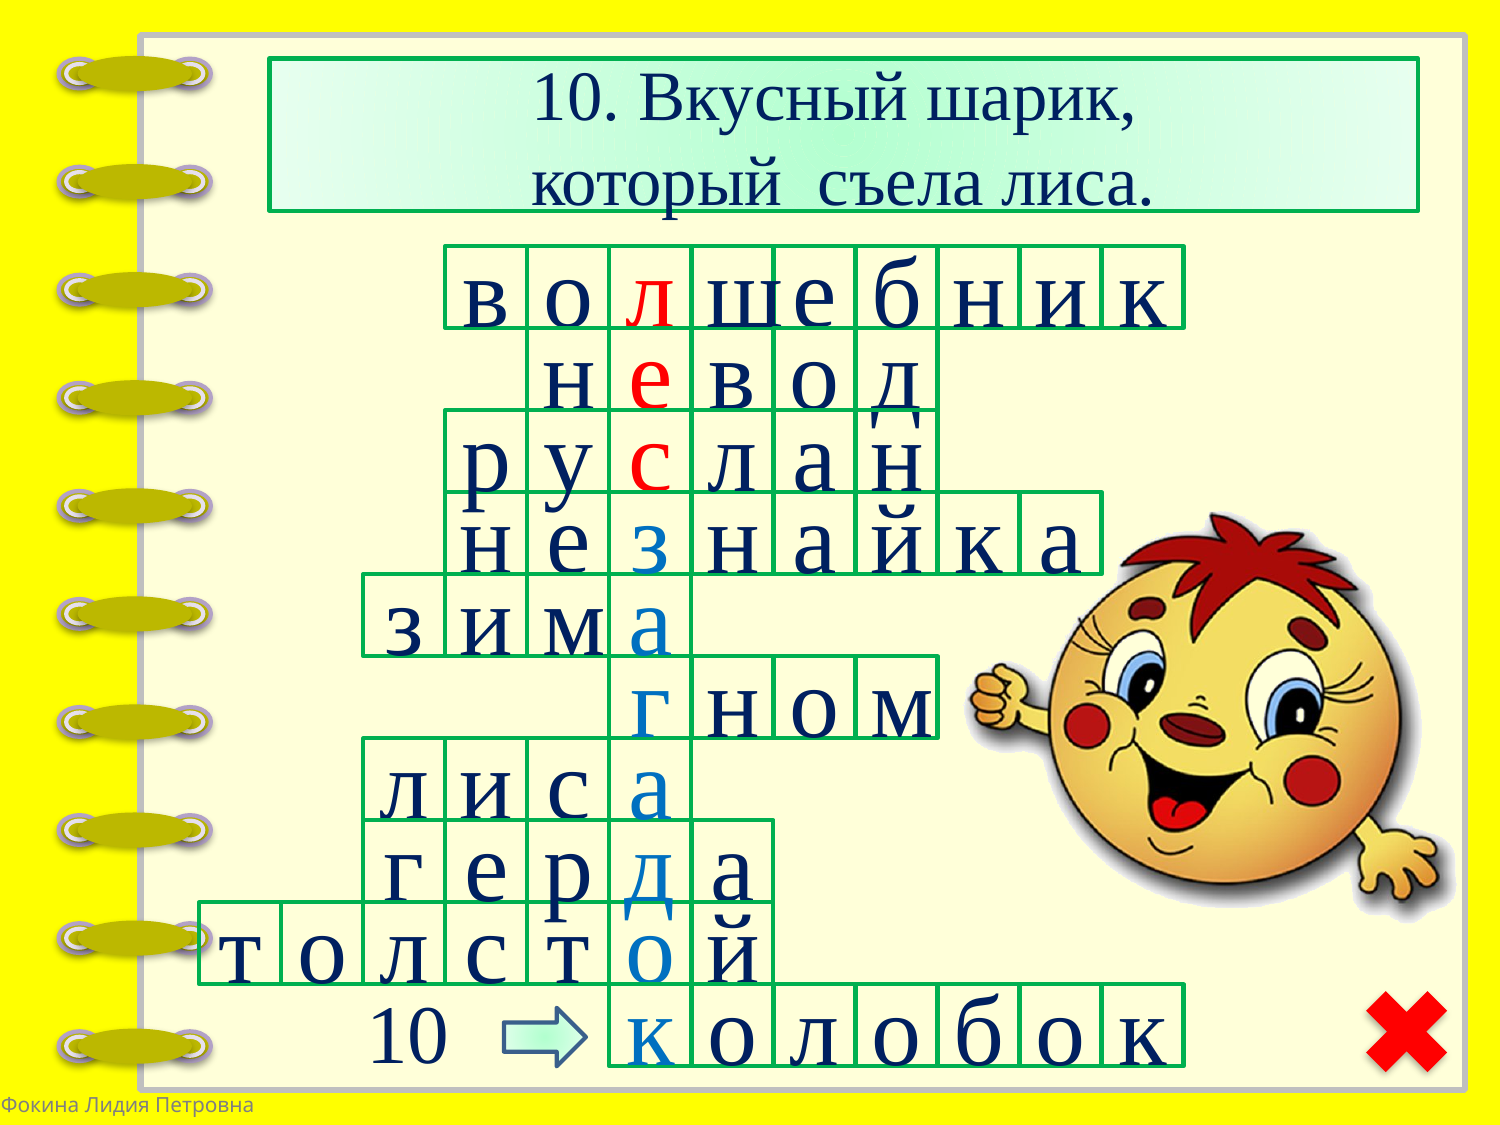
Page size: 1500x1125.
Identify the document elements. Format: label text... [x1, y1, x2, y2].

text_box о [858, 982, 940, 1068]
text_box т [197, 900, 279, 986]
text_box н [858, 408, 940, 494]
text_box е [443, 818, 525, 904]
text_box е [525, 494, 611, 572]
text_box л [689, 408, 775, 494]
text_box и [447, 736, 529, 818]
text_box у [525, 408, 611, 494]
text_box ш [693, 244, 775, 330]
text_box л [361, 900, 447, 972]
text_box а [775, 494, 858, 576]
text_box б [940, 982, 1022, 1068]
text_box н [935, 244, 1022, 330]
text_box е [607, 326, 693, 408]
text_box р [443, 408, 525, 494]
text_box о [529, 244, 611, 326]
text_box м [525, 572, 611, 658]
text_box л [775, 982, 858, 1068]
text_box н [443, 494, 525, 572]
text_box н [525, 326, 607, 408]
text_box к [1104, 244, 1186, 330]
text_box с [529, 736, 611, 818]
text_box й [858, 494, 935, 576]
text_box й [689, 900, 775, 982]
text_box [1364, 989, 1450, 1075]
text_box б [858, 244, 935, 330]
text_box д [858, 330, 940, 408]
text_box а [775, 408, 858, 494]
text_box а [1022, 490, 1104, 502]
text_box а [611, 740, 693, 822]
text_box к [607, 982, 689, 1068]
text_box 10. Вкусный шарик, который съела лиса. [267, 56, 1420, 213]
text_box л [611, 244, 693, 326]
text_box м [853, 654, 940, 740]
text_box с [611, 408, 689, 490]
text_box о [1022, 982, 1099, 1068]
text_box с [447, 904, 525, 986]
text_box к [1099, 982, 1186, 1068]
text_box з [611, 490, 689, 576]
text_box а [689, 818, 775, 900]
text_box т [525, 904, 611, 986]
text_box р [525, 818, 611, 904]
text_box в [443, 244, 529, 330]
text_box о [771, 654, 853, 740]
text_box о [689, 982, 775, 1068]
text_box л [361, 736, 447, 818]
text_box н [689, 654, 771, 740]
text_box о [279, 900, 361, 986]
text_box 10 [351, 972, 481, 1088]
picture [948, 503, 1464, 929]
text_box е [775, 244, 858, 326]
text_box о [771, 326, 858, 408]
text_box в [693, 330, 771, 408]
text_box н [689, 494, 775, 576]
text_box г [607, 658, 689, 740]
text_box а [611, 576, 693, 658]
text_box и [1022, 244, 1104, 330]
text_box и [443, 572, 525, 658]
text_box о [611, 904, 689, 982]
text_box з [361, 572, 443, 658]
text_box д [611, 822, 689, 904]
text_box г [361, 818, 443, 900]
text_box к [935, 490, 1022, 576]
text_box [501, 1005, 589, 1069]
